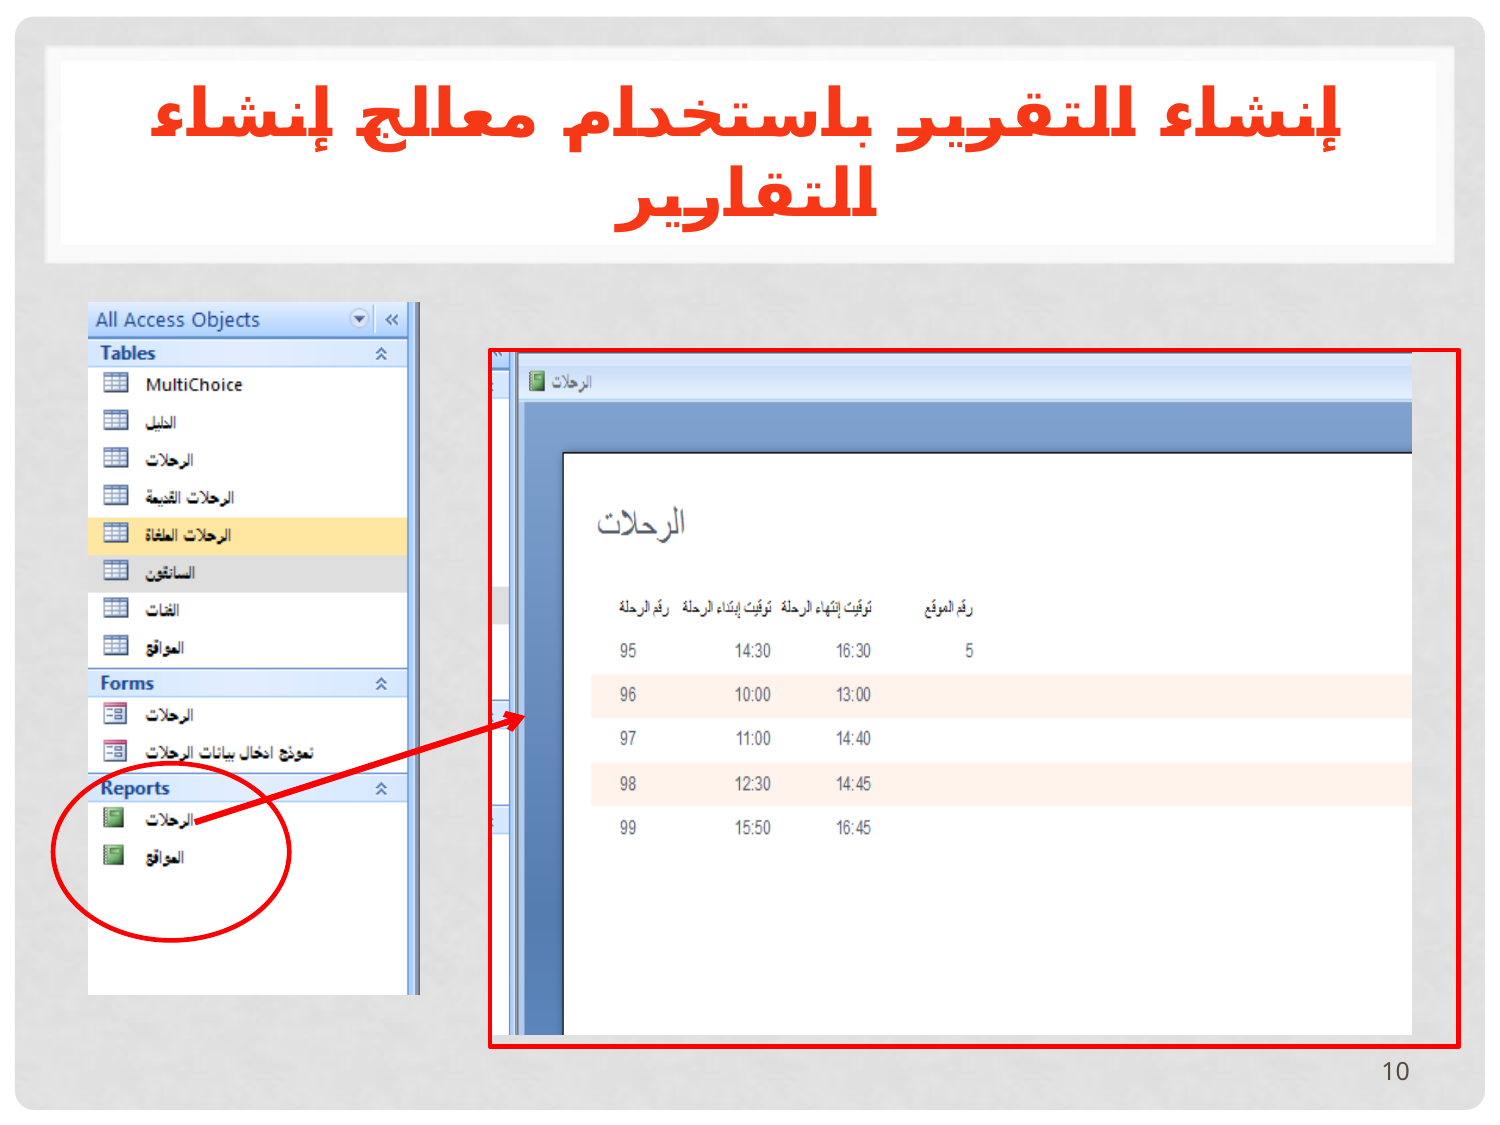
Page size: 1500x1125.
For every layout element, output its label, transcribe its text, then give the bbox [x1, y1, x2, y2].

slide_number 10 [1074, 1042, 1425, 1103]
text_box [488, 348, 1461, 1049]
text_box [194, 715, 526, 823]
picture [489, 349, 1412, 1035]
picture [88, 302, 420, 996]
text_box [50, 786, 88, 918]
title إنشاء التقرير باستخدام معالج إنشاء التقارير [69, 66, 1425, 238]
